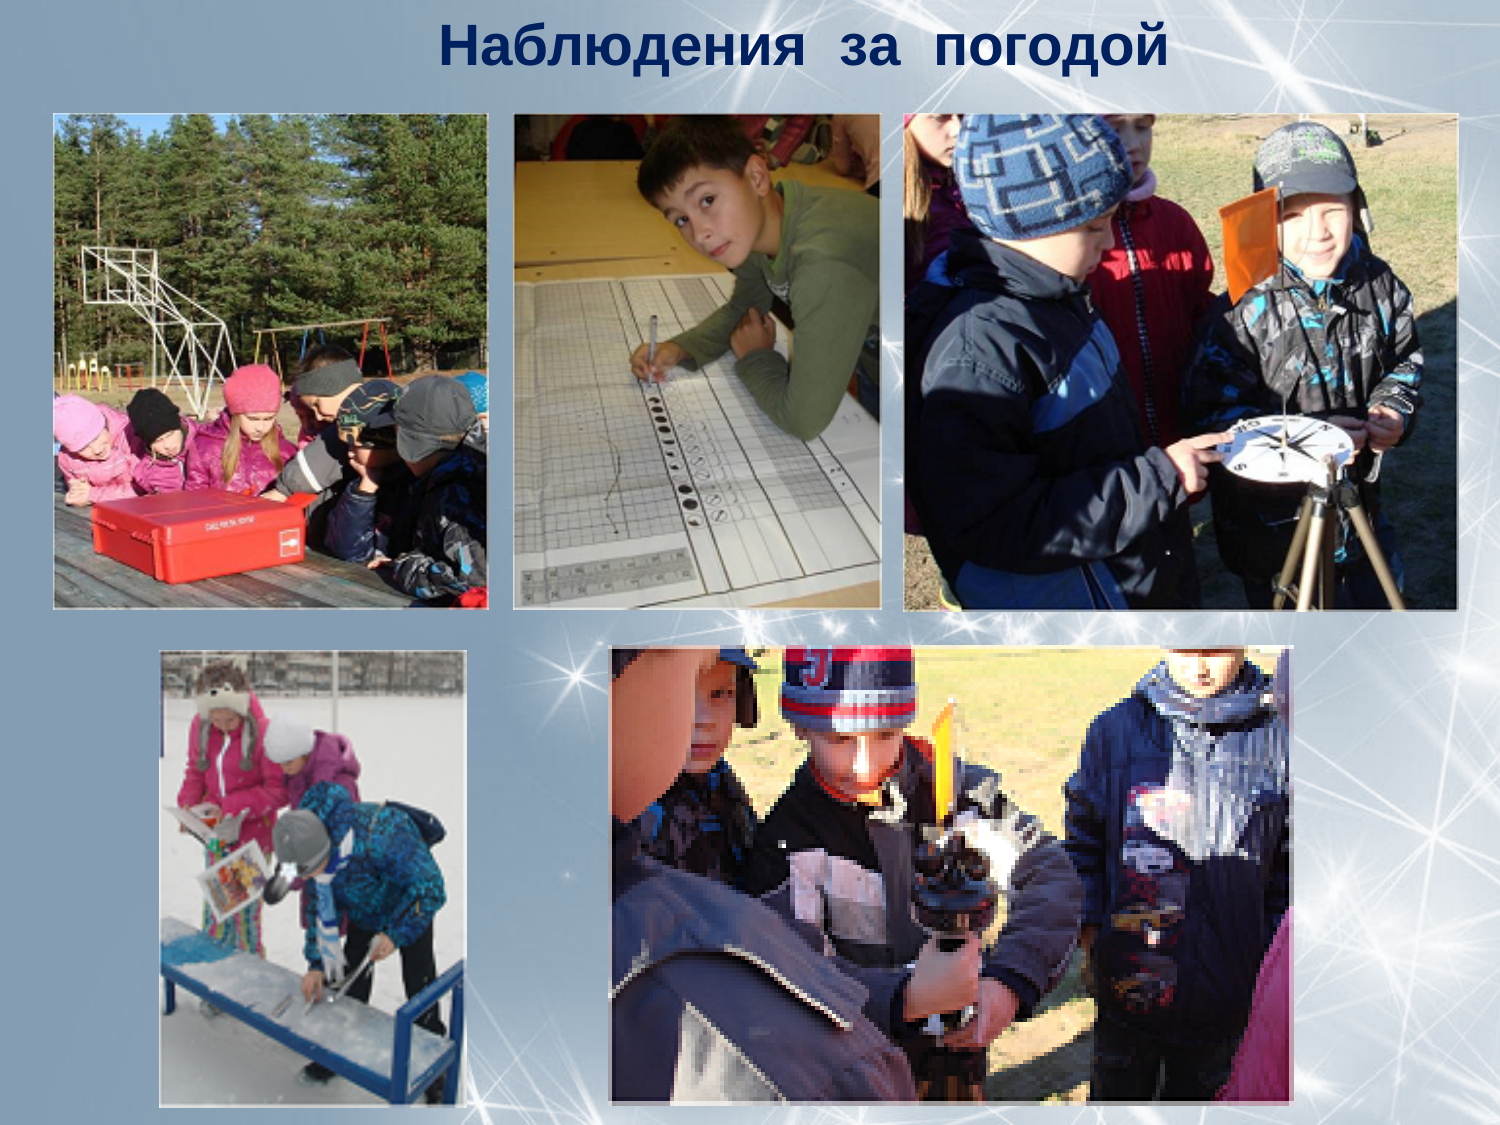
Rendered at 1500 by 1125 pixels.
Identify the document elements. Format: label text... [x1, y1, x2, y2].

picture [608, 645, 1294, 1107]
text_box Наблюдения за погодой [423, 0, 1202, 85]
picture [513, 113, 882, 610]
picture [903, 113, 1460, 612]
picture [159, 650, 467, 1108]
picture [52, 113, 490, 610]
